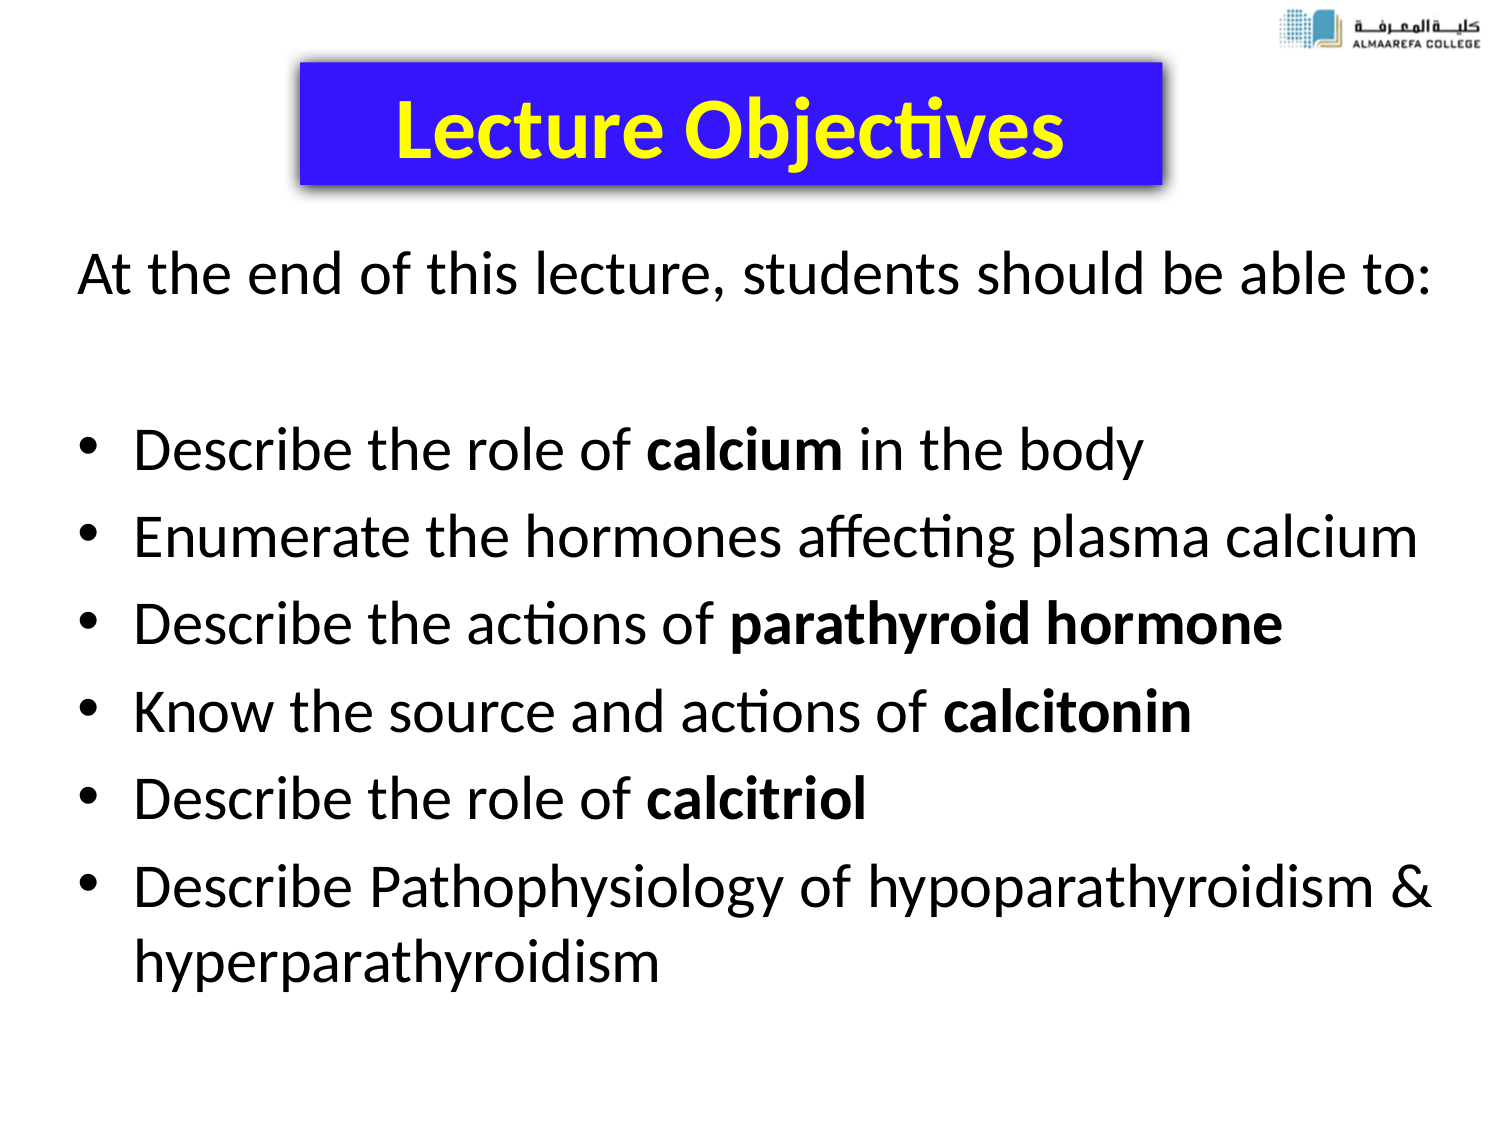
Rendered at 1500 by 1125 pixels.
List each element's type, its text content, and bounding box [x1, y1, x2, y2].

title Lecture Objectives [300, 62, 1163, 185]
list At the end of this lecture, students should be able to: Describe the role of calcium in the body Enumerate the hormones affecting plasma calcium Describe the actions of parathyroid hormone Know the source and actions of calcitonin Describe the role of calcitriol Describe Pathophysiology of hypoparathyroidism & hyperparathyroidism [62, 224, 1450, 1125]
picture [1275, 0, 1485, 65]
